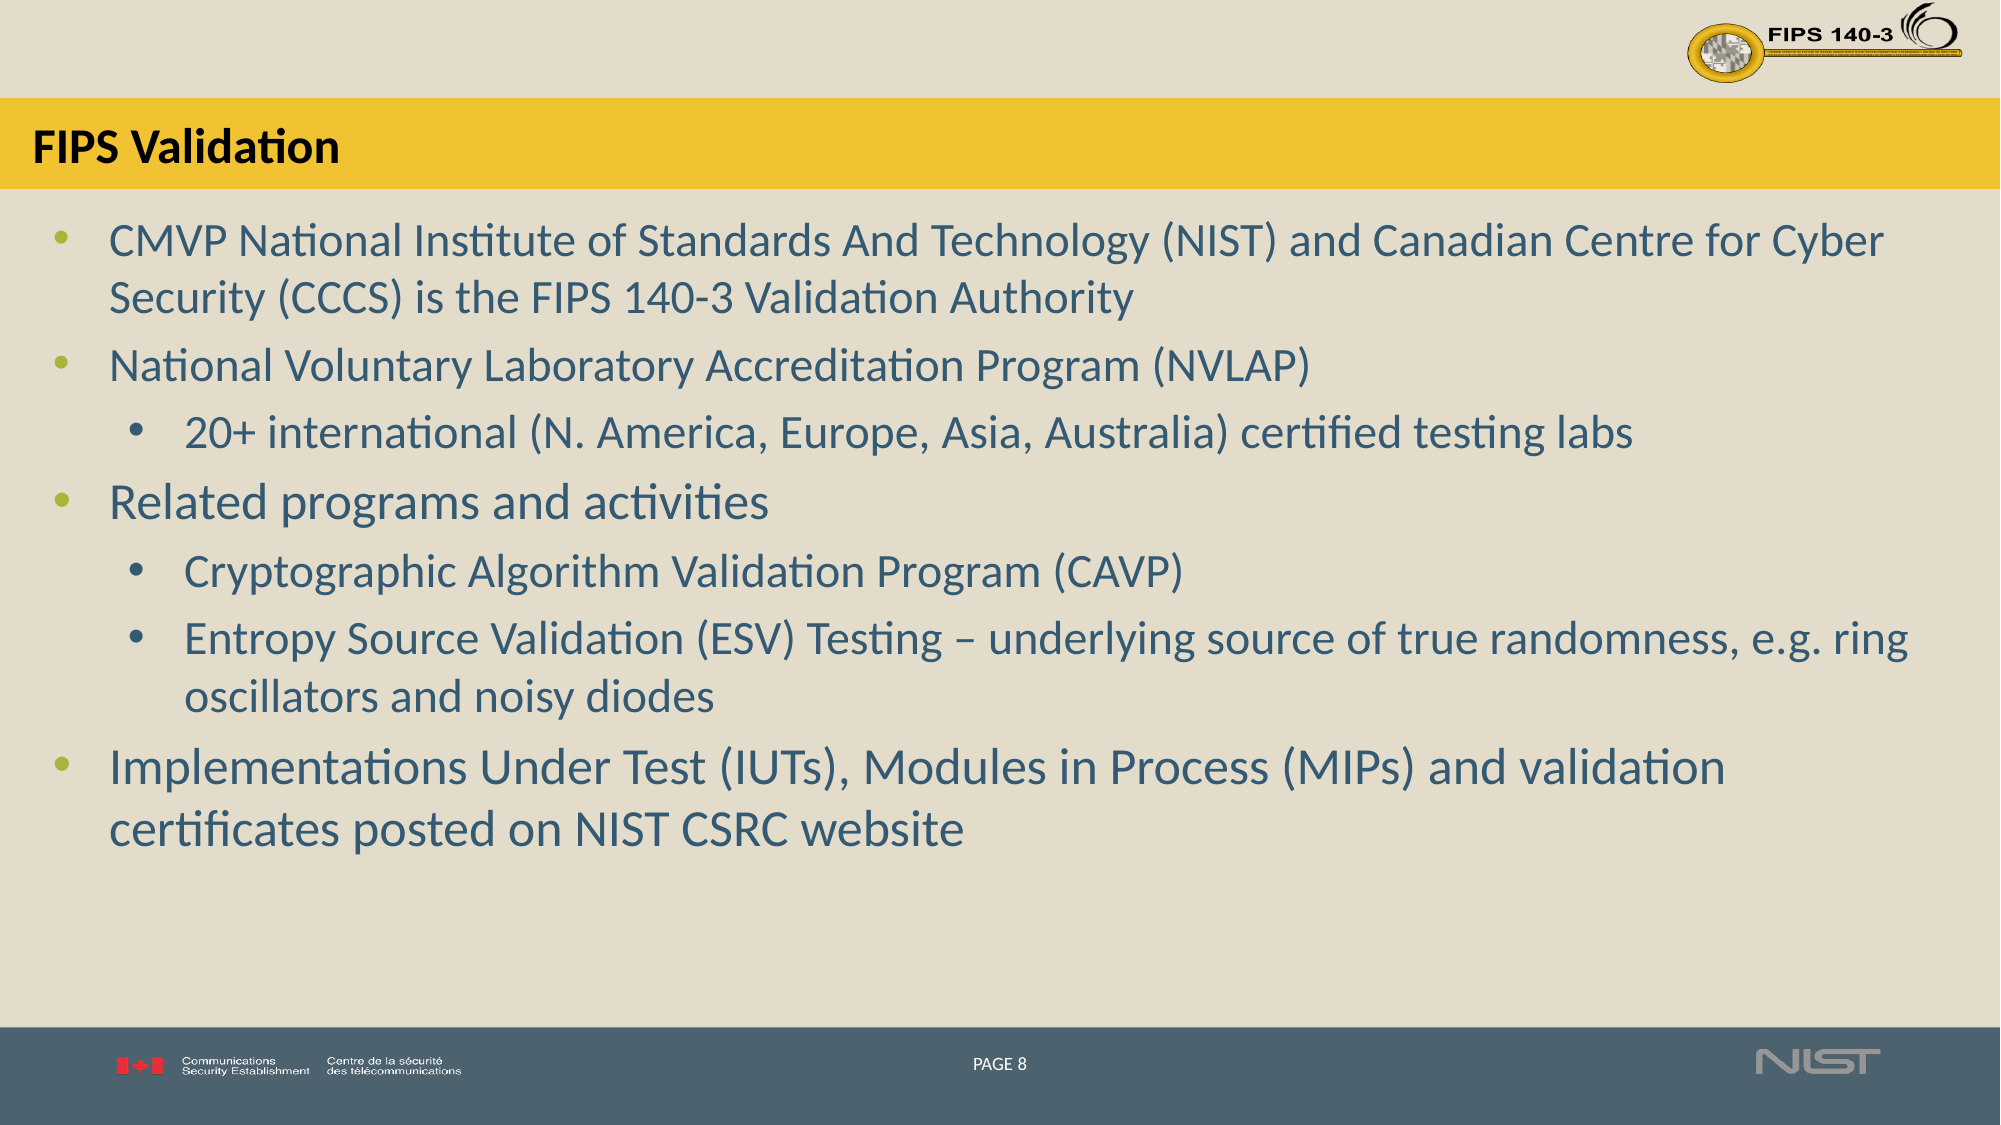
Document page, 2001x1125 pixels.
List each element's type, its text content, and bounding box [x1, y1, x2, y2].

picture [1748, 1043, 1886, 1079]
picture [117, 1057, 461, 1076]
title FIPS Validation [0, 97, 2000, 189]
list CMVP National Institute of Standards And Technology (NIST) and Canadian Centre for Cyber Security (CCCS) is the FIPS 140-3 Validation Authority National Voluntary Laboratory Accreditation Program (NVLAP) 20+ international (N. America, Europe, Asia, Australia) certified testing labs Related programs and activities Cryptographic Algorithm Validation Program (CAVP) Entropy Source Validation (ESV) Testing – underlying source of true randomness, e.g. ring oscillators and noisy diodes Implementations Under Test (IUTs), Modules in Process (MIPs) and validation certificates posted on NIST CSRC website [37, 201, 1962, 1013]
picture [1672, 0, 2000, 97]
